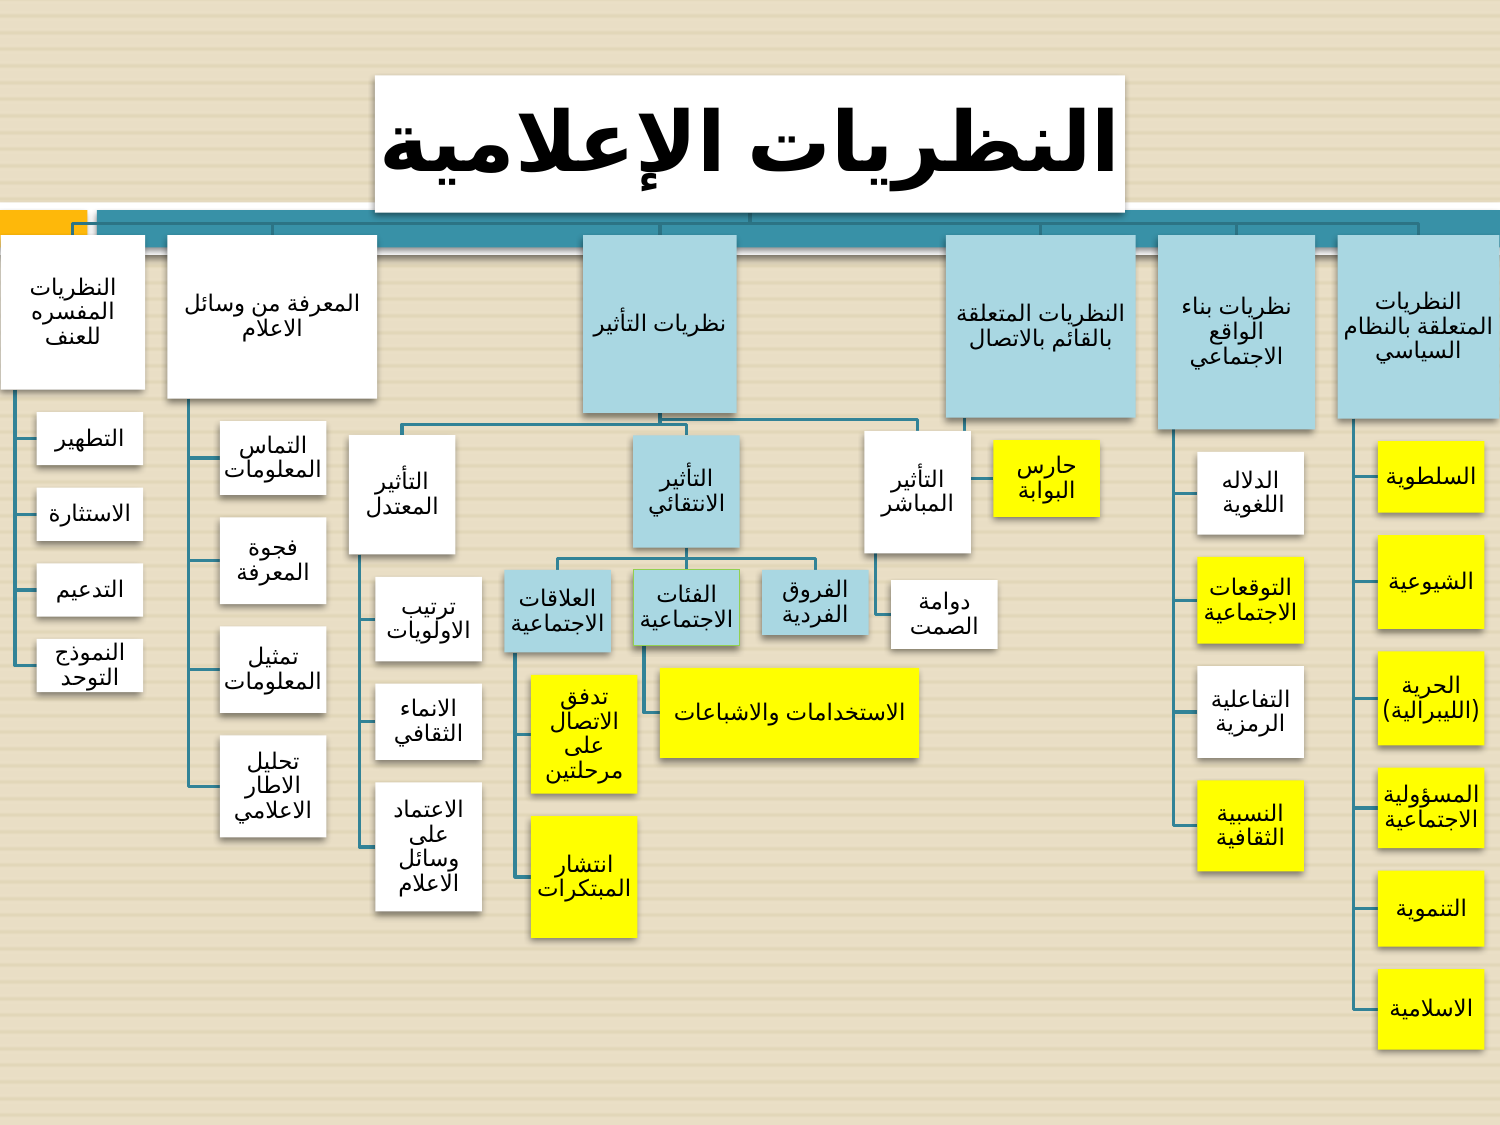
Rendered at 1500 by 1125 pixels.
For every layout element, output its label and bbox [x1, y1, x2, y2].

text_box [0, 0, 1500, 1125]
